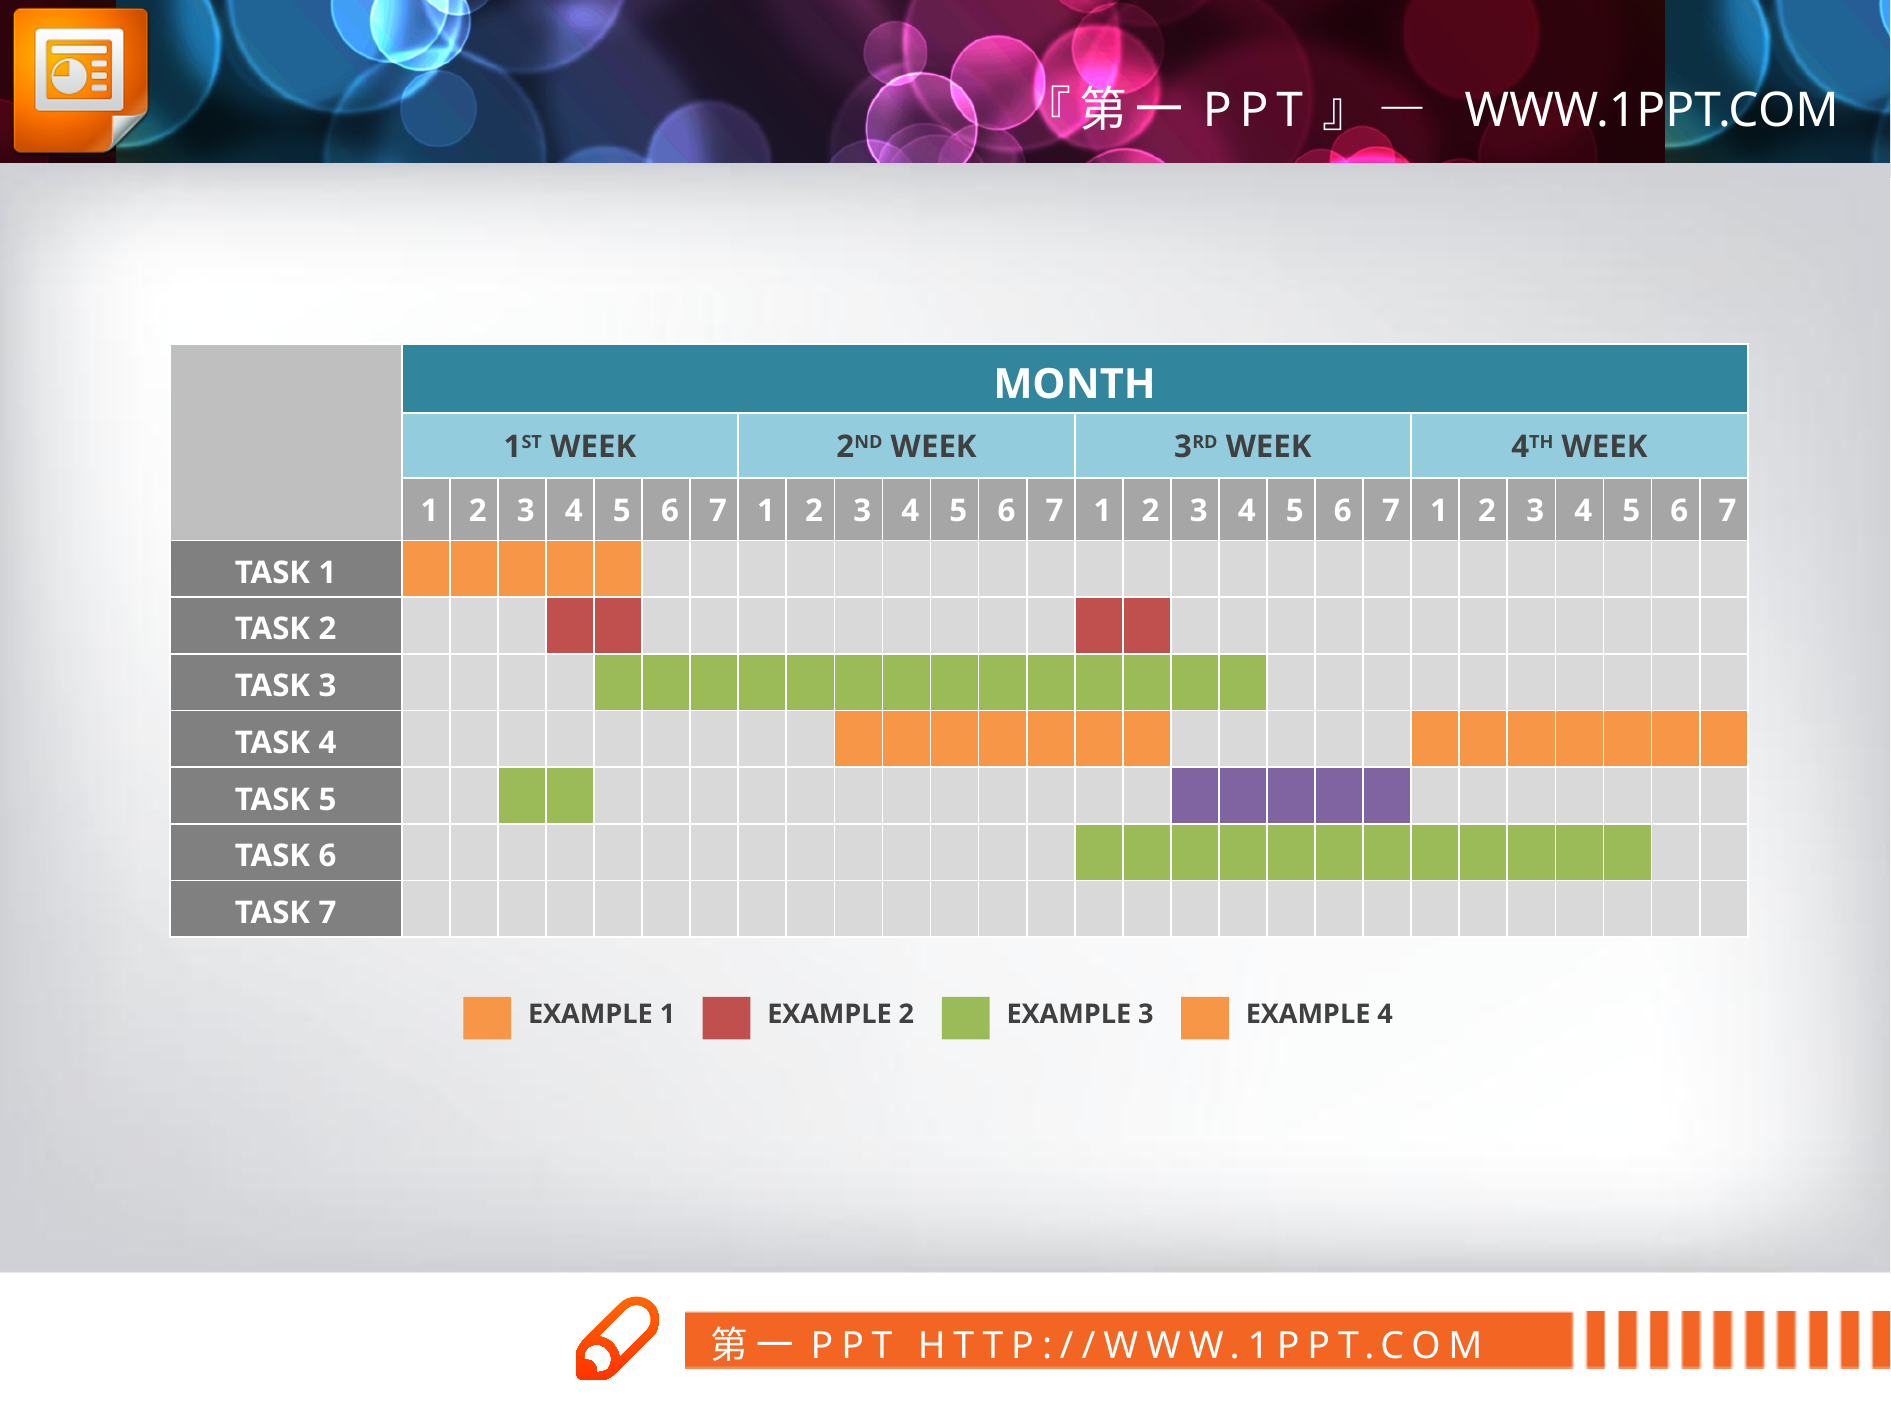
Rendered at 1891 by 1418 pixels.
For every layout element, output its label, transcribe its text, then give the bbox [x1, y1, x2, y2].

table_cell [1412, 655, 1458, 710]
table_cell [451, 768, 497, 823]
table_cell [1316, 655, 1362, 710]
table_cell [739, 825, 785, 880]
table_cell [1412, 598, 1458, 653]
table_cell [1460, 768, 1506, 823]
table_cell [1412, 711, 1458, 766]
table_cell [787, 768, 834, 823]
table_cell [1460, 598, 1506, 653]
table_cell [835, 541, 882, 596]
table_cell [1316, 598, 1362, 653]
table_cell [547, 881, 593, 936]
table_cell [1028, 768, 1074, 823]
table_cell [1460, 711, 1506, 766]
table_cell [931, 655, 978, 710]
table_cell [1556, 768, 1603, 823]
table_cell [787, 541, 834, 596]
table_cell [643, 541, 689, 596]
table_cell [835, 881, 882, 936]
table_cell [979, 598, 1026, 653]
table_cell [1460, 881, 1506, 936]
table_cell [1028, 711, 1074, 766]
table_cell [979, 825, 1026, 880]
table_cell [1604, 881, 1651, 936]
table_cell [979, 768, 1026, 823]
table_cell [1124, 541, 1170, 596]
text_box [463, 989, 700, 1040]
table_cell [1220, 711, 1266, 766]
table_cell TASK 1 [171, 541, 401, 596]
table_cell [1316, 711, 1362, 766]
table_cell [883, 598, 930, 653]
table_cell [1508, 711, 1555, 766]
table_cell [547, 825, 593, 880]
table_cell [1364, 881, 1410, 936]
table_cell [1172, 768, 1218, 823]
table_cell [403, 711, 449, 766]
table_cell [883, 655, 930, 710]
table_cell [1412, 768, 1458, 823]
table_cell [547, 598, 593, 653]
table_cell [451, 825, 497, 880]
table_cell [1556, 881, 1603, 936]
table_cell [1604, 711, 1651, 766]
table_cell [835, 655, 882, 710]
table_cell [595, 655, 641, 710]
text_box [941, 989, 1178, 1040]
table_cell [691, 598, 737, 653]
table_cell [1076, 825, 1122, 880]
table_cell [499, 711, 545, 766]
table_cell TASK 6 [171, 825, 401, 880]
table_cell [1556, 825, 1603, 880]
table_cell [547, 711, 593, 766]
table_cell [595, 881, 641, 936]
picture [685, 1311, 1891, 1369]
table_cell 1ST WEEK [403, 414, 737, 477]
table_cell [499, 825, 545, 880]
table_cell [1076, 655, 1122, 710]
table_cell [1364, 655, 1410, 710]
table_cell [451, 655, 497, 710]
table_cell [835, 598, 882, 653]
table_cell [1028, 655, 1074, 710]
table_cell [691, 825, 737, 880]
table_cell [1701, 541, 1747, 596]
table_cell [643, 825, 689, 880]
table_cell [1364, 768, 1410, 823]
table_cell 5 [595, 479, 641, 540]
table_cell [403, 598, 449, 653]
table_cell [403, 768, 449, 823]
table_cell 1 [1412, 479, 1458, 540]
table_cell [595, 825, 641, 880]
table_cell [931, 881, 978, 936]
table_cell [1316, 825, 1362, 880]
table_cell [403, 881, 449, 936]
table_cell [1652, 881, 1699, 936]
table_cell [1220, 881, 1266, 936]
table_cell 1 [1076, 479, 1122, 540]
table_cell [787, 655, 834, 710]
table_cell [1220, 541, 1266, 596]
table_cell [595, 768, 641, 823]
table_cell 7 [1364, 479, 1410, 540]
table_cell [1508, 768, 1555, 823]
table_cell [1701, 825, 1747, 880]
table_cell [1124, 711, 1170, 766]
table_cell [451, 711, 497, 766]
table_cell [451, 881, 497, 936]
table_cell 5 [1604, 479, 1651, 540]
table_cell 1 [739, 479, 785, 540]
table_cell [1076, 541, 1122, 596]
table_cell 7 [1028, 479, 1074, 540]
table_cell [1220, 825, 1266, 880]
table_header MONTH [403, 345, 1747, 412]
table_cell TASK 3 [171, 655, 401, 710]
table_cell [1460, 825, 1506, 880]
table_cell [1460, 541, 1506, 596]
table_cell [1364, 541, 1410, 596]
table_cell [595, 598, 641, 653]
table_cell 6 [643, 479, 689, 540]
table_cell 2 [787, 479, 834, 540]
table_cell [1124, 881, 1170, 936]
table_cell [739, 598, 785, 653]
table_cell [931, 768, 978, 823]
table_cell [787, 825, 834, 880]
table_cell [1220, 655, 1266, 710]
table_cell 2 [1124, 479, 1170, 540]
table_cell [1268, 881, 1314, 936]
table_cell [883, 541, 930, 596]
table_cell [1124, 768, 1170, 823]
table_cell [1076, 598, 1122, 653]
table_cell [1364, 711, 1410, 766]
table_cell [691, 768, 737, 823]
table_cell [931, 711, 978, 766]
table_cell [1652, 711, 1699, 766]
table_cell [1701, 768, 1747, 823]
table_cell [643, 881, 689, 936]
table_cell [1412, 881, 1458, 936]
table_cell [499, 881, 545, 936]
table_header [171, 345, 401, 540]
table_cell [1652, 768, 1699, 823]
table_cell TASK 2 [171, 598, 401, 653]
table_cell [1028, 825, 1074, 880]
table_cell 6 [1652, 479, 1699, 540]
table_cell 6 [1316, 479, 1362, 540]
table_cell [1508, 598, 1555, 653]
table_cell 4 [547, 479, 593, 540]
table_cell [835, 711, 882, 766]
table_cell 2ND WEEK [739, 414, 1074, 477]
table_cell [1124, 825, 1170, 880]
table_cell [1172, 825, 1218, 880]
table_cell 4 [1556, 479, 1603, 540]
table_cell [1172, 598, 1218, 653]
table_cell [499, 655, 545, 710]
table_cell 7 [1701, 479, 1747, 540]
table_cell [787, 881, 834, 936]
table_cell [595, 711, 641, 766]
table_cell [691, 541, 737, 596]
table_cell [499, 768, 545, 823]
table_cell [1316, 881, 1362, 936]
table_cell 6 [979, 479, 1026, 540]
table_cell [1076, 711, 1122, 766]
table_cell [547, 655, 593, 710]
table_cell [451, 598, 497, 653]
table_cell [1316, 768, 1362, 823]
table_cell [739, 881, 785, 936]
table_cell [883, 711, 930, 766]
table_cell [1412, 825, 1458, 880]
table_cell [1172, 711, 1218, 766]
table_cell [1124, 598, 1170, 653]
table_cell 5 [1268, 479, 1314, 540]
table_cell [1508, 655, 1555, 710]
table_cell [1556, 541, 1603, 596]
table_cell [547, 768, 593, 823]
table_cell [403, 541, 449, 596]
table_cell [691, 881, 737, 936]
table_cell [1124, 655, 1170, 710]
table_cell [1316, 541, 1362, 596]
table_cell [1172, 541, 1218, 596]
picture [0, 0, 1891, 1275]
table_cell [1268, 711, 1314, 766]
table_cell [1268, 541, 1314, 596]
table_cell [1604, 541, 1651, 596]
table_cell [643, 655, 689, 710]
table_cell [883, 768, 930, 823]
table_cell [1028, 541, 1074, 596]
table_cell [1268, 768, 1314, 823]
table_cell [883, 881, 930, 936]
table_cell [643, 768, 689, 823]
table_cell [1076, 881, 1122, 936]
table_cell [643, 711, 689, 766]
table_cell [1652, 541, 1699, 596]
table_cell [1701, 881, 1747, 936]
table_cell [1604, 598, 1651, 653]
table_cell [1508, 825, 1555, 880]
table_cell [547, 541, 593, 596]
table_cell [1364, 598, 1410, 653]
table_cell [1220, 768, 1266, 823]
table_cell 3 [835, 479, 882, 540]
table_cell 3 [1508, 479, 1555, 540]
table_cell [1268, 825, 1314, 880]
table_cell [1460, 655, 1506, 710]
table_cell [1556, 711, 1603, 766]
table_cell [739, 711, 785, 766]
table_cell [1604, 768, 1651, 823]
table_cell [787, 711, 834, 766]
table_cell [739, 655, 785, 710]
table_cell 3 [499, 479, 545, 540]
table_cell [739, 768, 785, 823]
table_cell [403, 655, 449, 710]
table_cell [499, 598, 545, 653]
table_cell [979, 541, 1026, 596]
table_cell [1028, 598, 1074, 653]
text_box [1180, 989, 1451, 1040]
table_cell [691, 655, 737, 710]
table_cell [1652, 598, 1699, 653]
table_cell [1220, 598, 1266, 653]
table_cell [1412, 541, 1458, 596]
table_cell [883, 825, 930, 880]
table_cell TASK 4 [171, 711, 401, 766]
table_cell 4TH WEEK [1412, 414, 1747, 477]
table_cell TASK 7 [171, 881, 401, 936]
table_cell [1508, 541, 1555, 596]
table_cell [1556, 598, 1603, 653]
table_cell [739, 541, 785, 596]
table_cell 7 [691, 479, 737, 540]
table_cell [643, 598, 689, 653]
table_cell [1604, 825, 1651, 880]
table_cell [1556, 655, 1603, 710]
table_cell [451, 541, 497, 596]
table_cell [1076, 768, 1122, 823]
table_cell [499, 541, 545, 596]
table_cell 5 [931, 479, 978, 540]
table_cell 3 [1172, 479, 1218, 540]
table_cell [403, 825, 449, 880]
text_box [702, 989, 939, 1040]
table_cell [931, 598, 978, 653]
table_cell [1172, 881, 1218, 936]
table_cell [835, 768, 882, 823]
table_cell [1701, 711, 1747, 766]
table_cell [595, 541, 641, 596]
table_cell 2 [1460, 479, 1506, 540]
table_cell [1701, 598, 1747, 653]
table_cell [1652, 825, 1699, 880]
table_cell [931, 541, 978, 596]
table_cell TASK 5 [171, 768, 401, 823]
table_cell [691, 711, 737, 766]
table_cell [979, 655, 1026, 710]
table_cell [931, 825, 978, 880]
table_cell [835, 825, 882, 880]
table_cell [979, 711, 1026, 766]
table_cell [1701, 655, 1747, 710]
table_cell 4 [883, 479, 930, 540]
table_cell [1364, 825, 1410, 880]
table_cell 4 [1220, 479, 1266, 540]
table_cell [1268, 655, 1314, 710]
table_cell [979, 881, 1026, 936]
table_cell 3RD WEEK [1076, 414, 1410, 477]
table_cell 2 [451, 479, 497, 540]
table_cell [787, 598, 834, 653]
table_cell [1172, 655, 1218, 710]
table_cell [1268, 598, 1314, 653]
table_cell [1508, 881, 1555, 936]
table_cell 1 [403, 479, 449, 540]
table_cell [1604, 655, 1651, 710]
table_cell [1652, 655, 1699, 710]
table_cell [1028, 881, 1074, 936]
